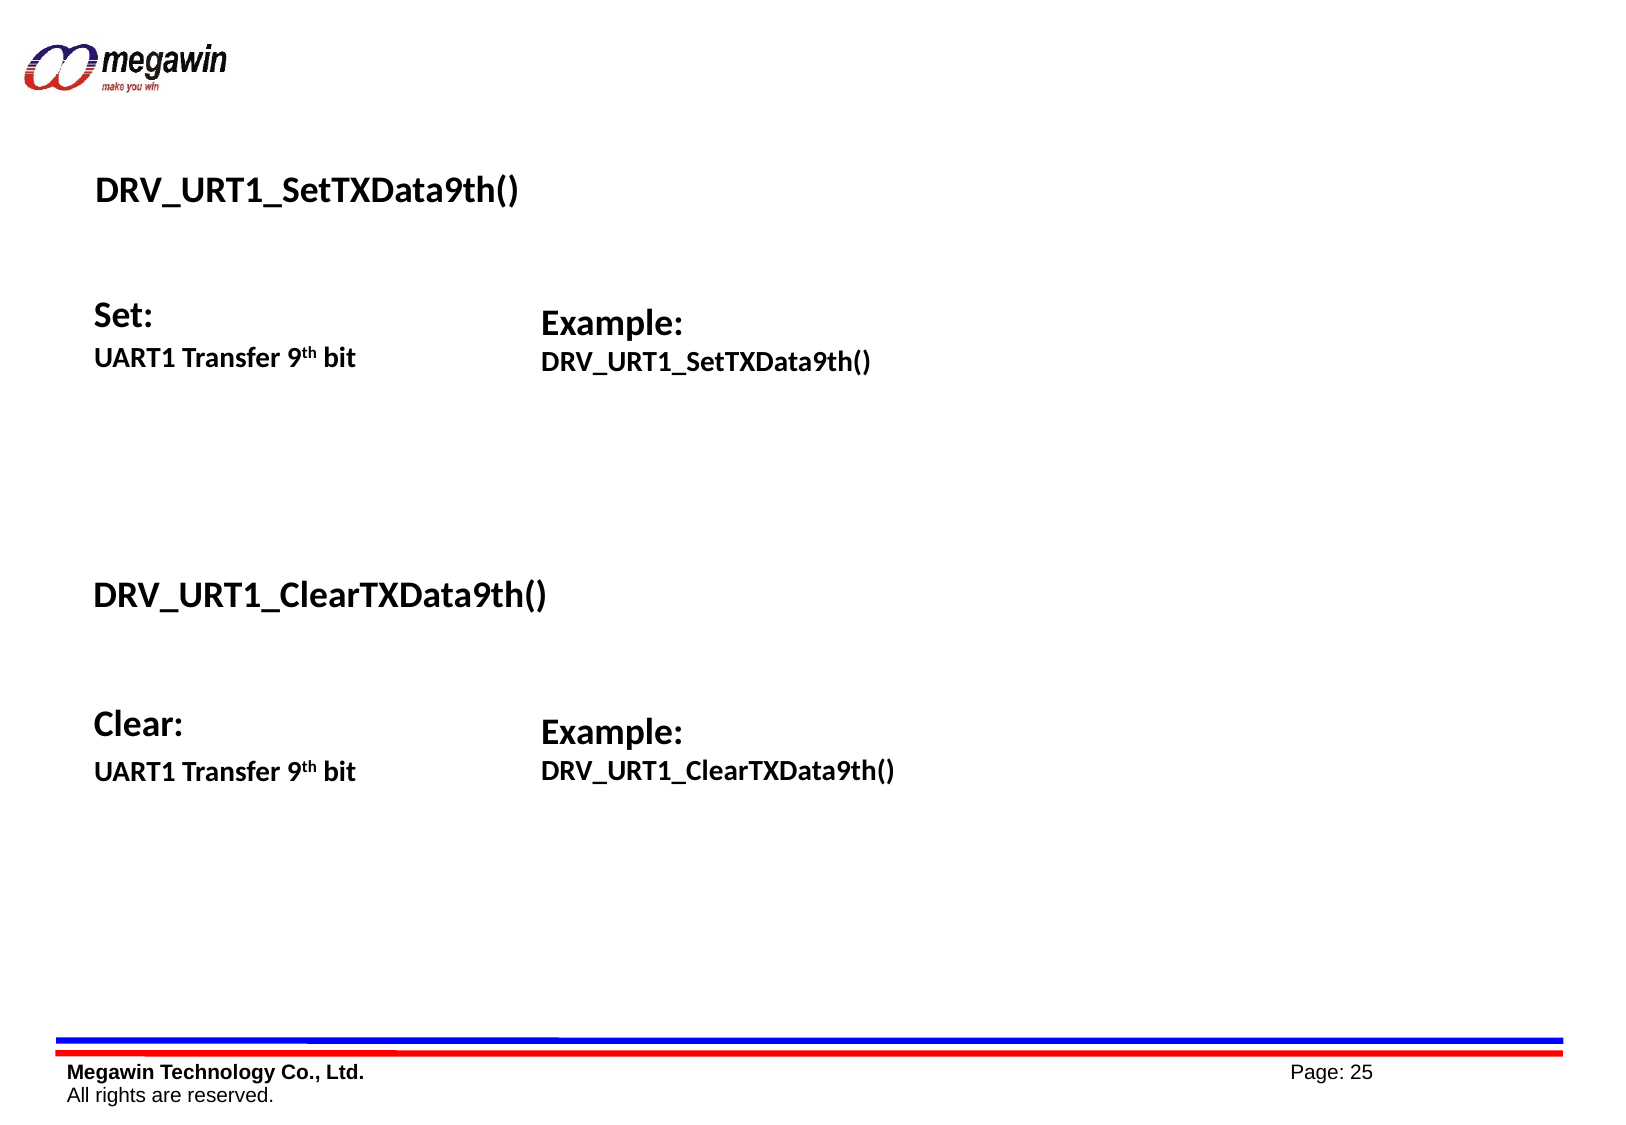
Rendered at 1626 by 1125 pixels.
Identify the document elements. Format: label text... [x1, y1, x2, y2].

text_box Clear: [79, 692, 199, 744]
text_box Example: DRV_URT1_ClearTXData9th() [526, 699, 948, 829]
text_box Set: [79, 282, 169, 330]
text_box UART1 Transfer 9th bit [79, 330, 372, 381]
text_box Example: DRV_URT1_SetTXData9th() [526, 290, 899, 421]
text_box DRV_URT1_SetTXData9th() [80, 157, 535, 217]
text_box UART1 Transfer 9th bit [79, 744, 372, 795]
text_box DRV_URT1_ClearTXData9th() [78, 562, 1008, 623]
picture [19, 37, 231, 97]
